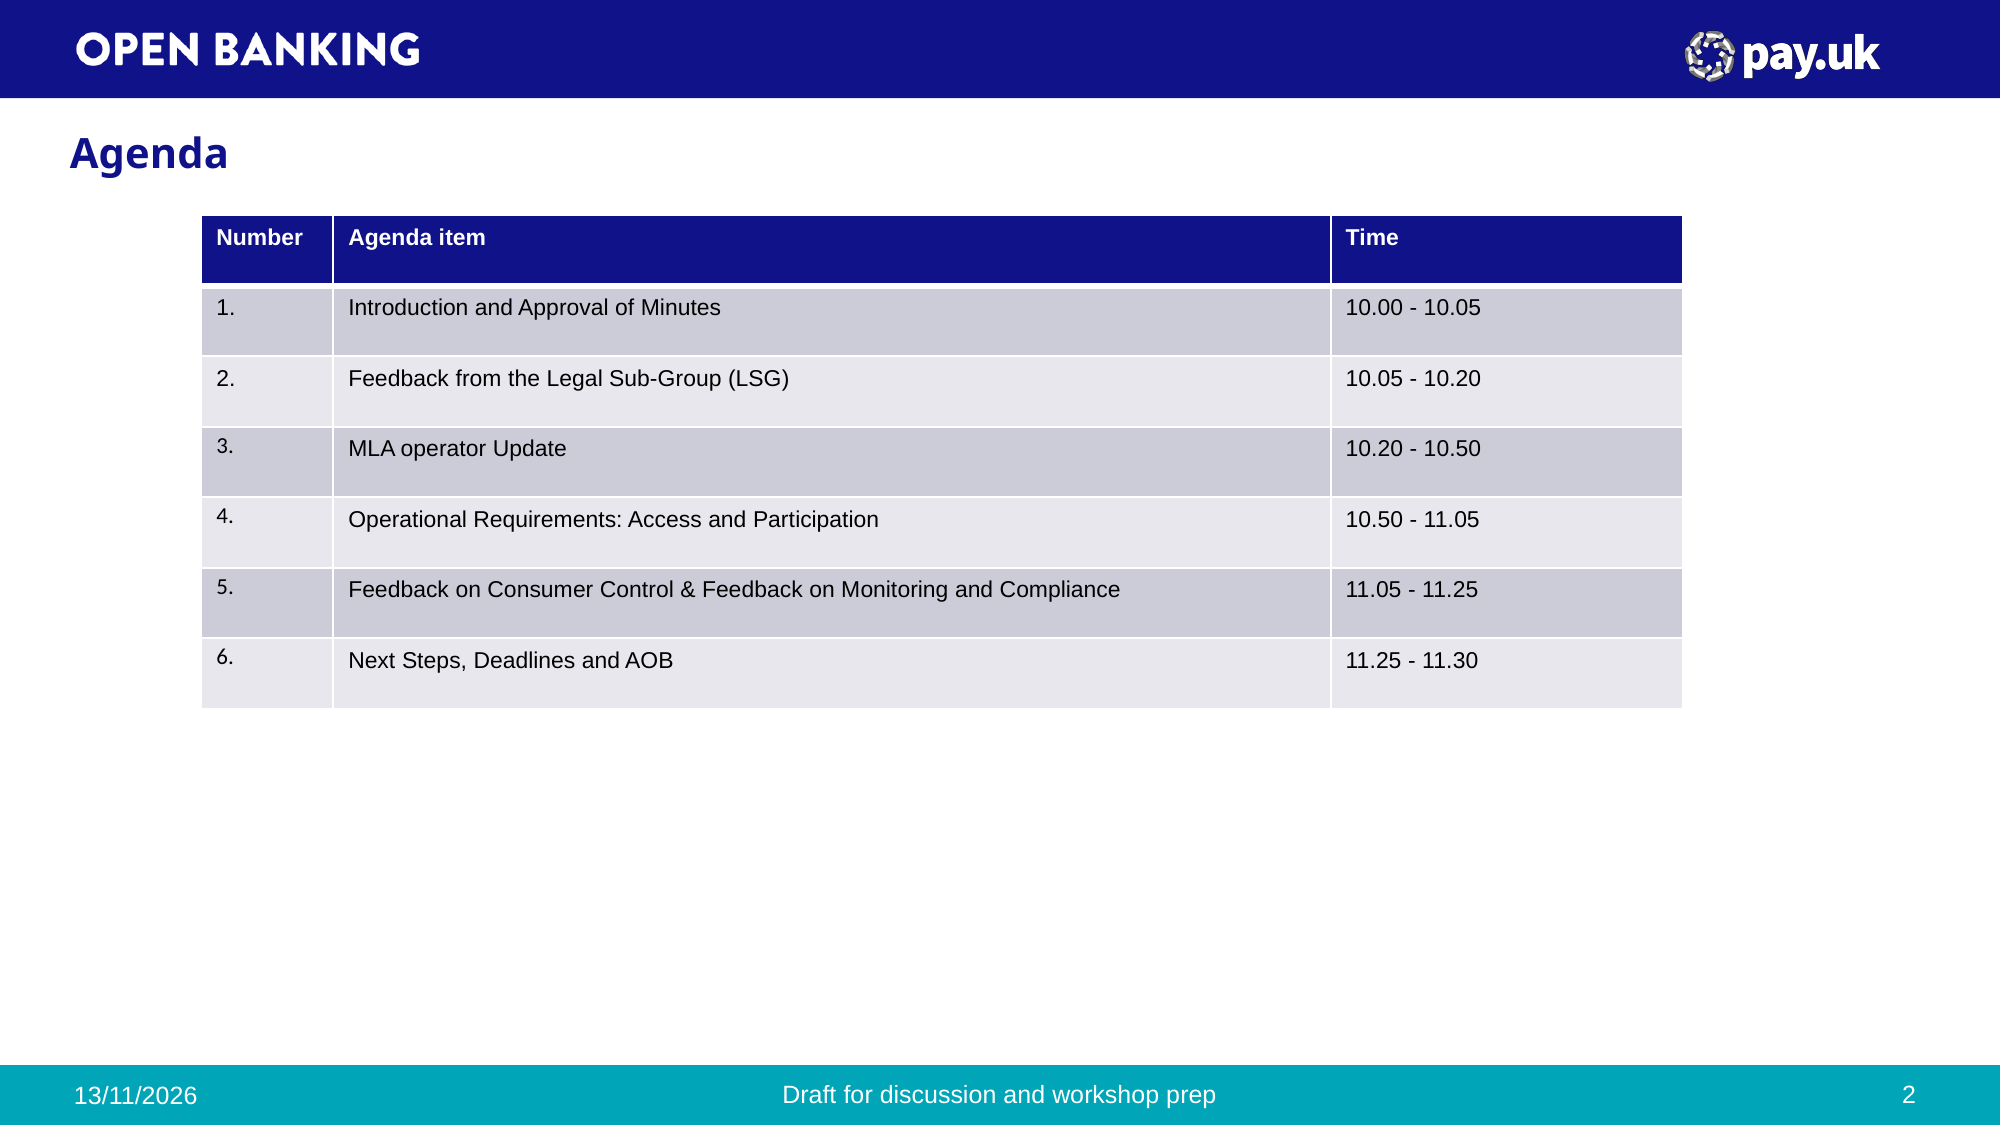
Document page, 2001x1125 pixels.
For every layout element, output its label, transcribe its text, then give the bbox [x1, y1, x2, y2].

table_cell 3. [202, 428, 332, 496]
table_cell Operational Requirements: Access and Participation [334, 498, 1330, 567]
slide_number 2 [1412, 1064, 1932, 1124]
table_cell Feedback on Consumer Control & Feedback on Monitoring and Compliance [334, 569, 1330, 637]
table_header Agenda item [334, 216, 1330, 283]
table_cell 11.25 - 11.30 [1332, 639, 1682, 708]
table_header Time [1332, 216, 1682, 283]
table_cell 1. [202, 289, 332, 355]
table_cell 10.00 - 10.05 [1332, 289, 1682, 355]
table_cell 10.20 - 10.50 [1332, 428, 1682, 496]
footer Draft for discussion and workshop prep [662, 1064, 1338, 1124]
table_cell MLA operator Update [334, 428, 1330, 496]
table_cell 11.05 - 11.25 [1332, 569, 1682, 637]
table_header Number [202, 216, 332, 283]
table_cell 4. [202, 498, 332, 567]
table_cell Introduction and Approval of Minutes [334, 289, 1330, 355]
table_cell 2. [202, 357, 332, 426]
picture [1677, 19, 1887, 87]
table_cell 6. [202, 639, 332, 708]
title Agenda [54, 125, 859, 207]
picture [43, 0, 452, 99]
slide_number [59, 1065, 509, 1125]
table_cell 5. [202, 569, 332, 637]
table_cell Feedback from the Legal Sub-Group (LSG) [334, 357, 1330, 426]
table_cell Next Steps, Deadlines and AOB [334, 639, 1330, 708]
table_cell 10.05 - 10.20 [1332, 357, 1682, 426]
table_cell 10.50 - 11.05 [1332, 498, 1682, 567]
